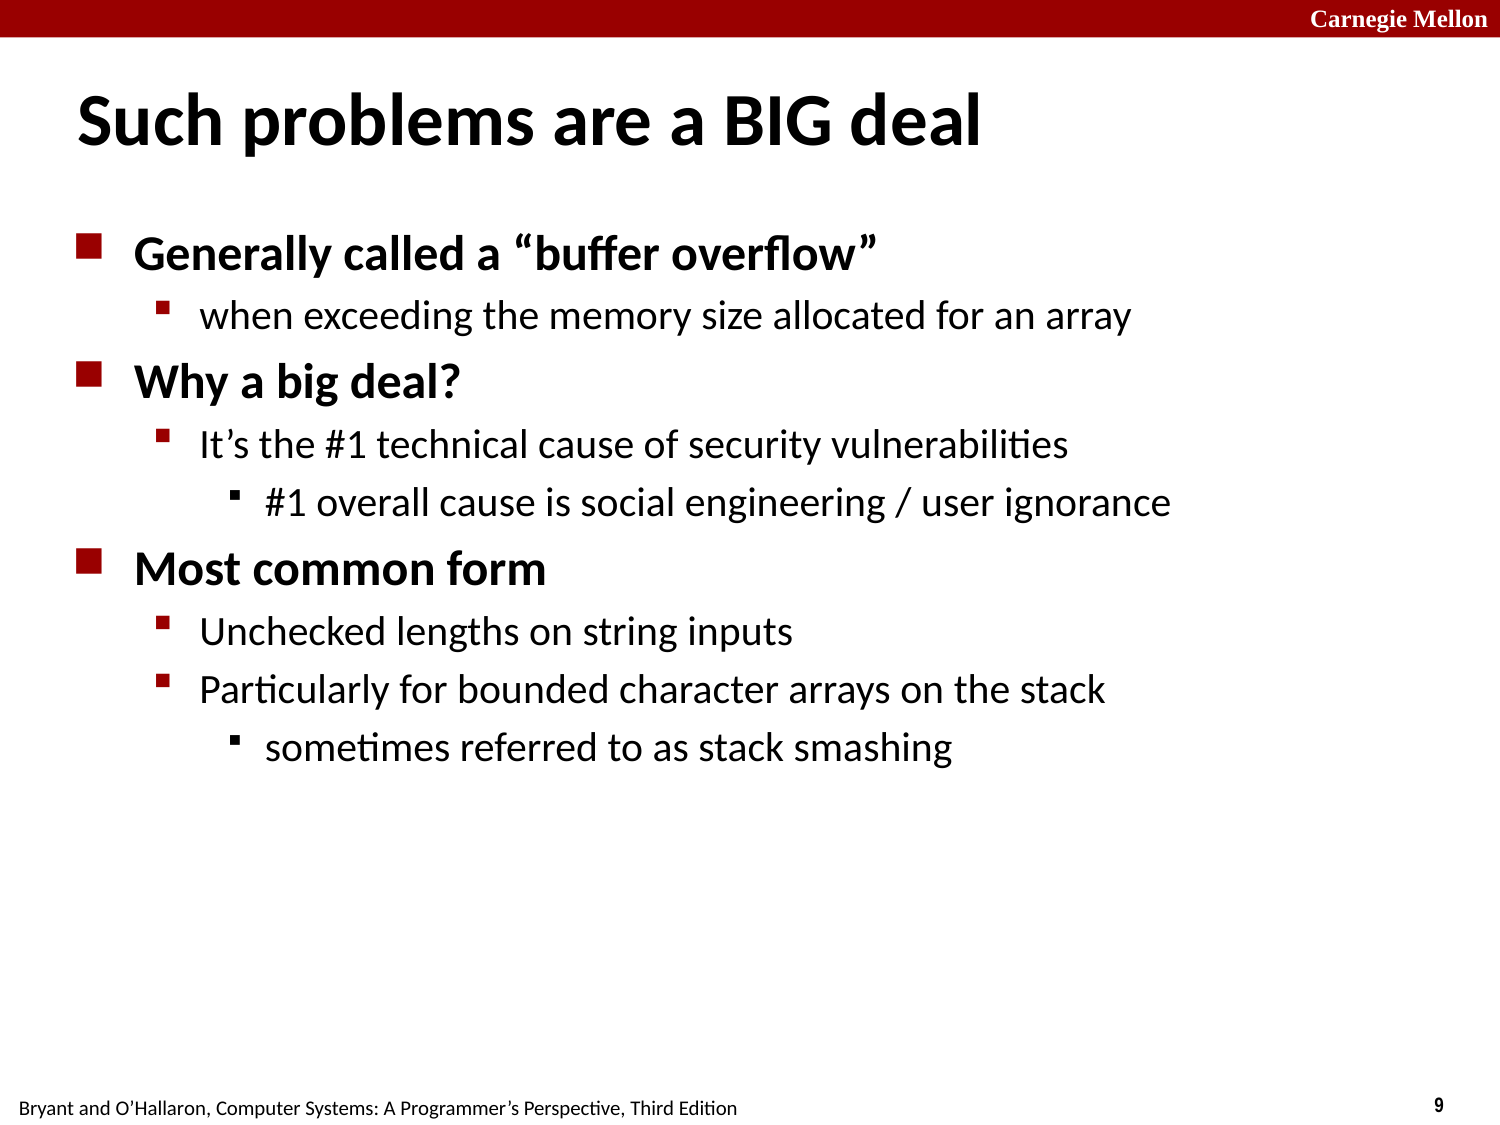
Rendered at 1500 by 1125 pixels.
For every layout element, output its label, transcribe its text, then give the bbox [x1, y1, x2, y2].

list Generally called a “buffer overflow” when exceeding the memory size allocated for an array Why a big deal? It’s the #1 technical cause of security vulnerabilities #1 overall cause is social engineering / user ignorance Most common form Unchecked lengths on string inputs Particularly for bounded character arrays on the stack sometimes referred to as stack smashing [62, 212, 1426, 1013]
title Such problems are a BIG deal [62, 68, 1188, 163]
